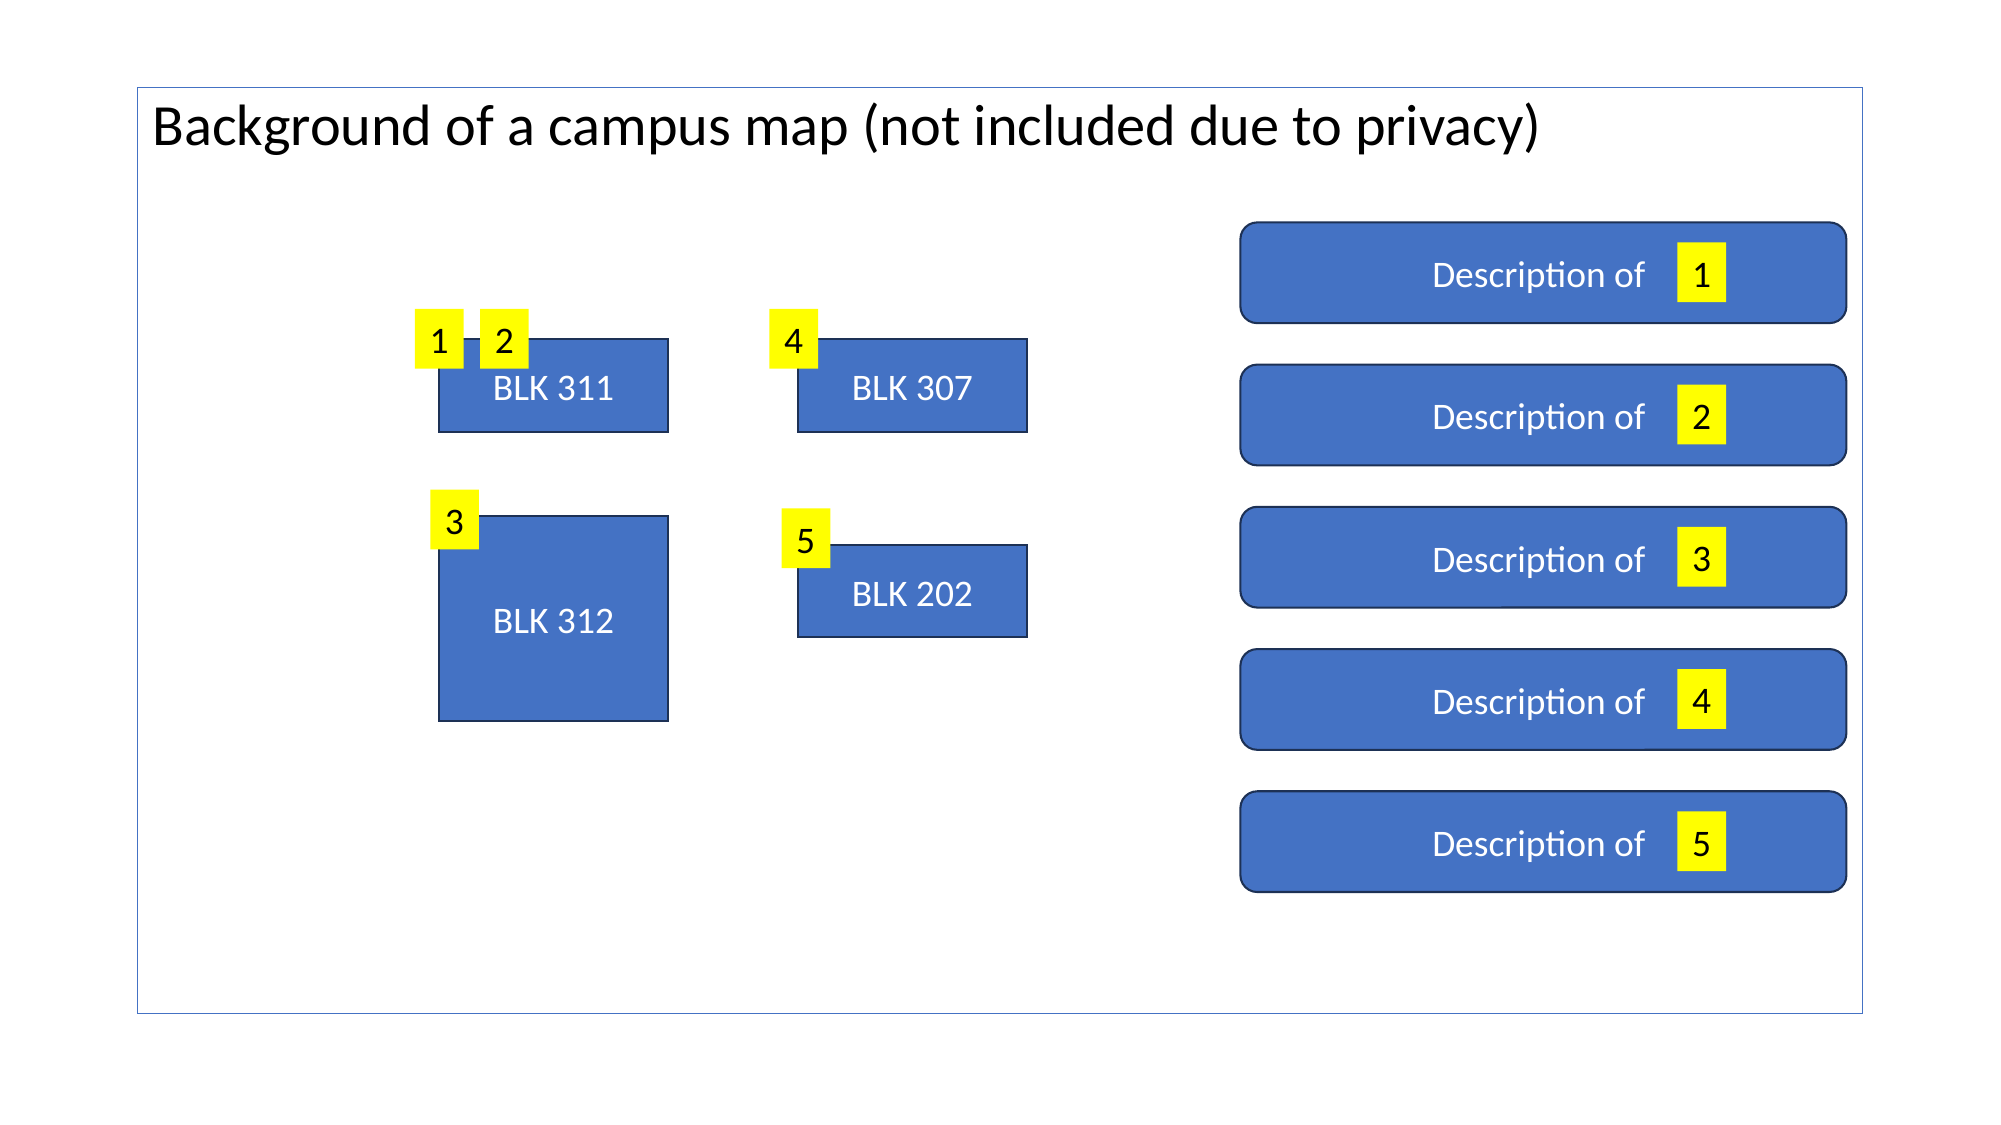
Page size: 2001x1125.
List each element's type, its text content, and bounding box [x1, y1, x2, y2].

text_box 2 [480, 308, 529, 369]
text_box 5 [781, 508, 831, 569]
text_box 5 [1677, 811, 1727, 872]
text_box 1 [1677, 242, 1727, 303]
text_box BLK 312 [438, 515, 669, 722]
text_box 3 [430, 489, 479, 550]
text_box Description of [1239, 790, 1848, 894]
list Background of a campus map (not included due to privacy) [137, 87, 1863, 1014]
text_box BLK 202 [797, 544, 1028, 638]
text_box 3 [1677, 526, 1727, 587]
text_box 4 [1677, 669, 1727, 729]
text_box Description of [1239, 648, 1848, 751]
text_box 1 [414, 308, 464, 369]
text_box BLK 307 [797, 338, 1028, 433]
text_box Description of [1239, 221, 1848, 325]
text_box Description of [1239, 505, 1848, 609]
text_box BLK 311 [438, 338, 669, 433]
text_box 2 [1677, 384, 1727, 445]
text_box Description of [1239, 363, 1848, 467]
text_box 4 [769, 308, 819, 369]
